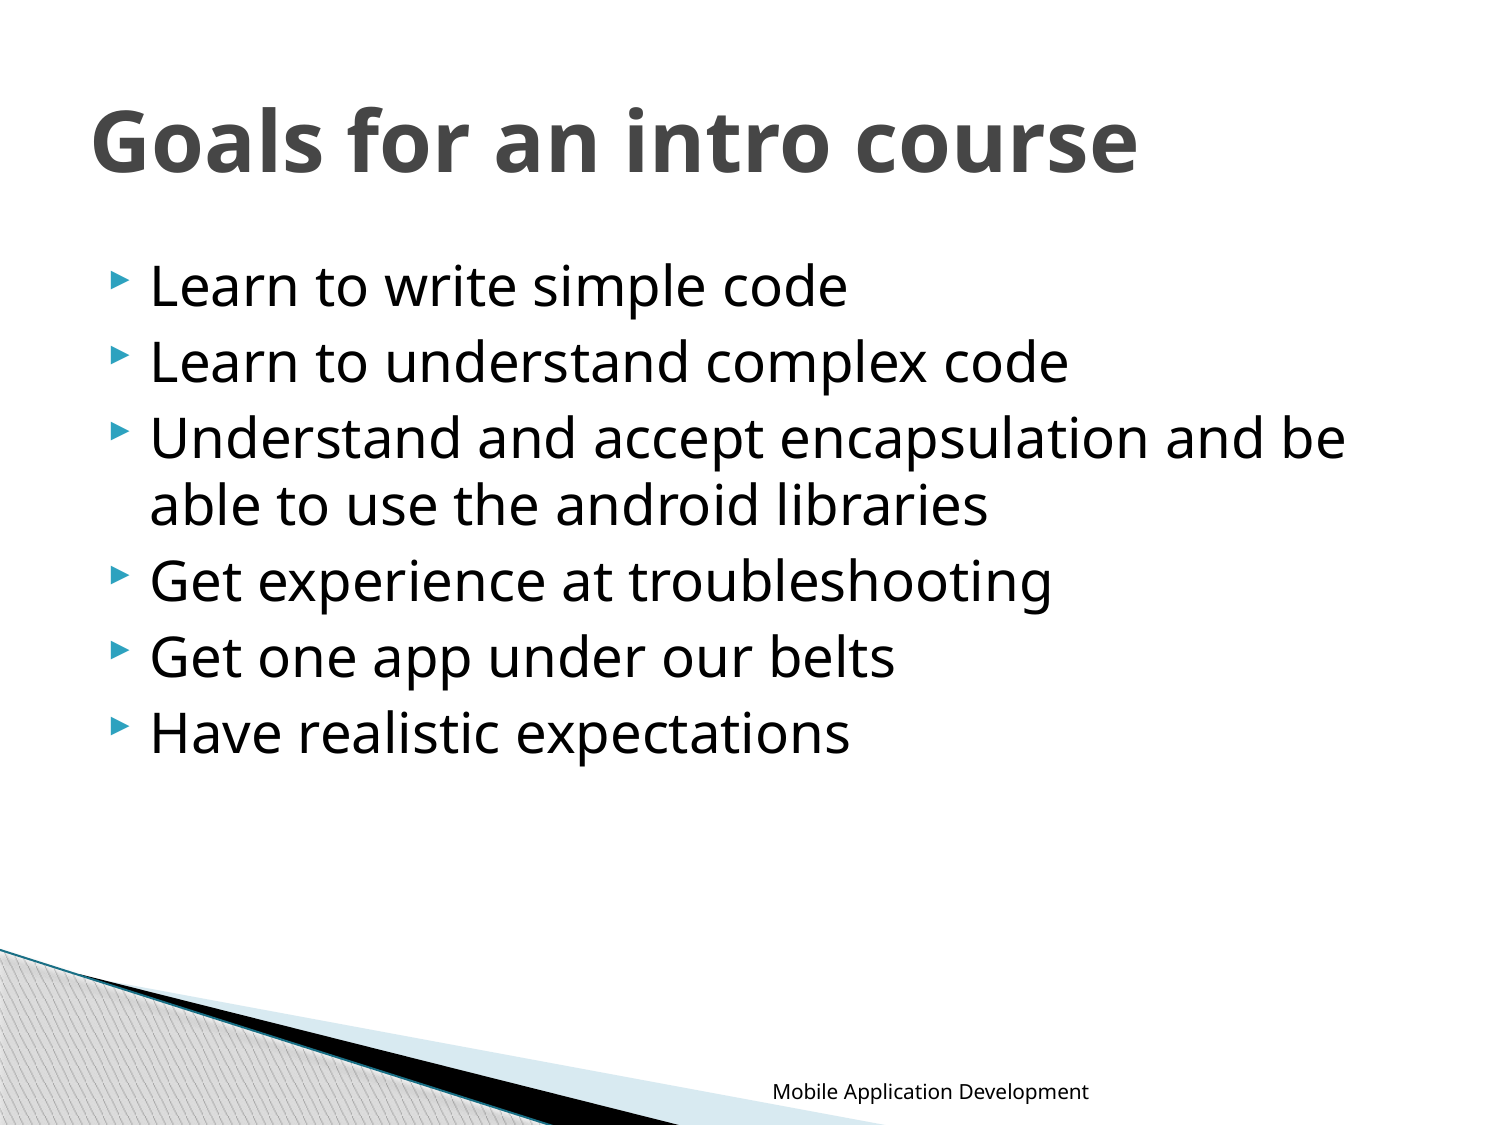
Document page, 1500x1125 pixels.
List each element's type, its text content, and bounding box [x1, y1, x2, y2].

footer Mobile Application Development [718, 1051, 1105, 1112]
list Learn to write simple code Learn to understand complex code Understand and accept encapsulation and be able to use the android libraries Get experience at troubleshooting Get one app under our belts Have realistic expectations [75, 243, 1425, 986]
title Goals for an intro course [75, 45, 1425, 233]
